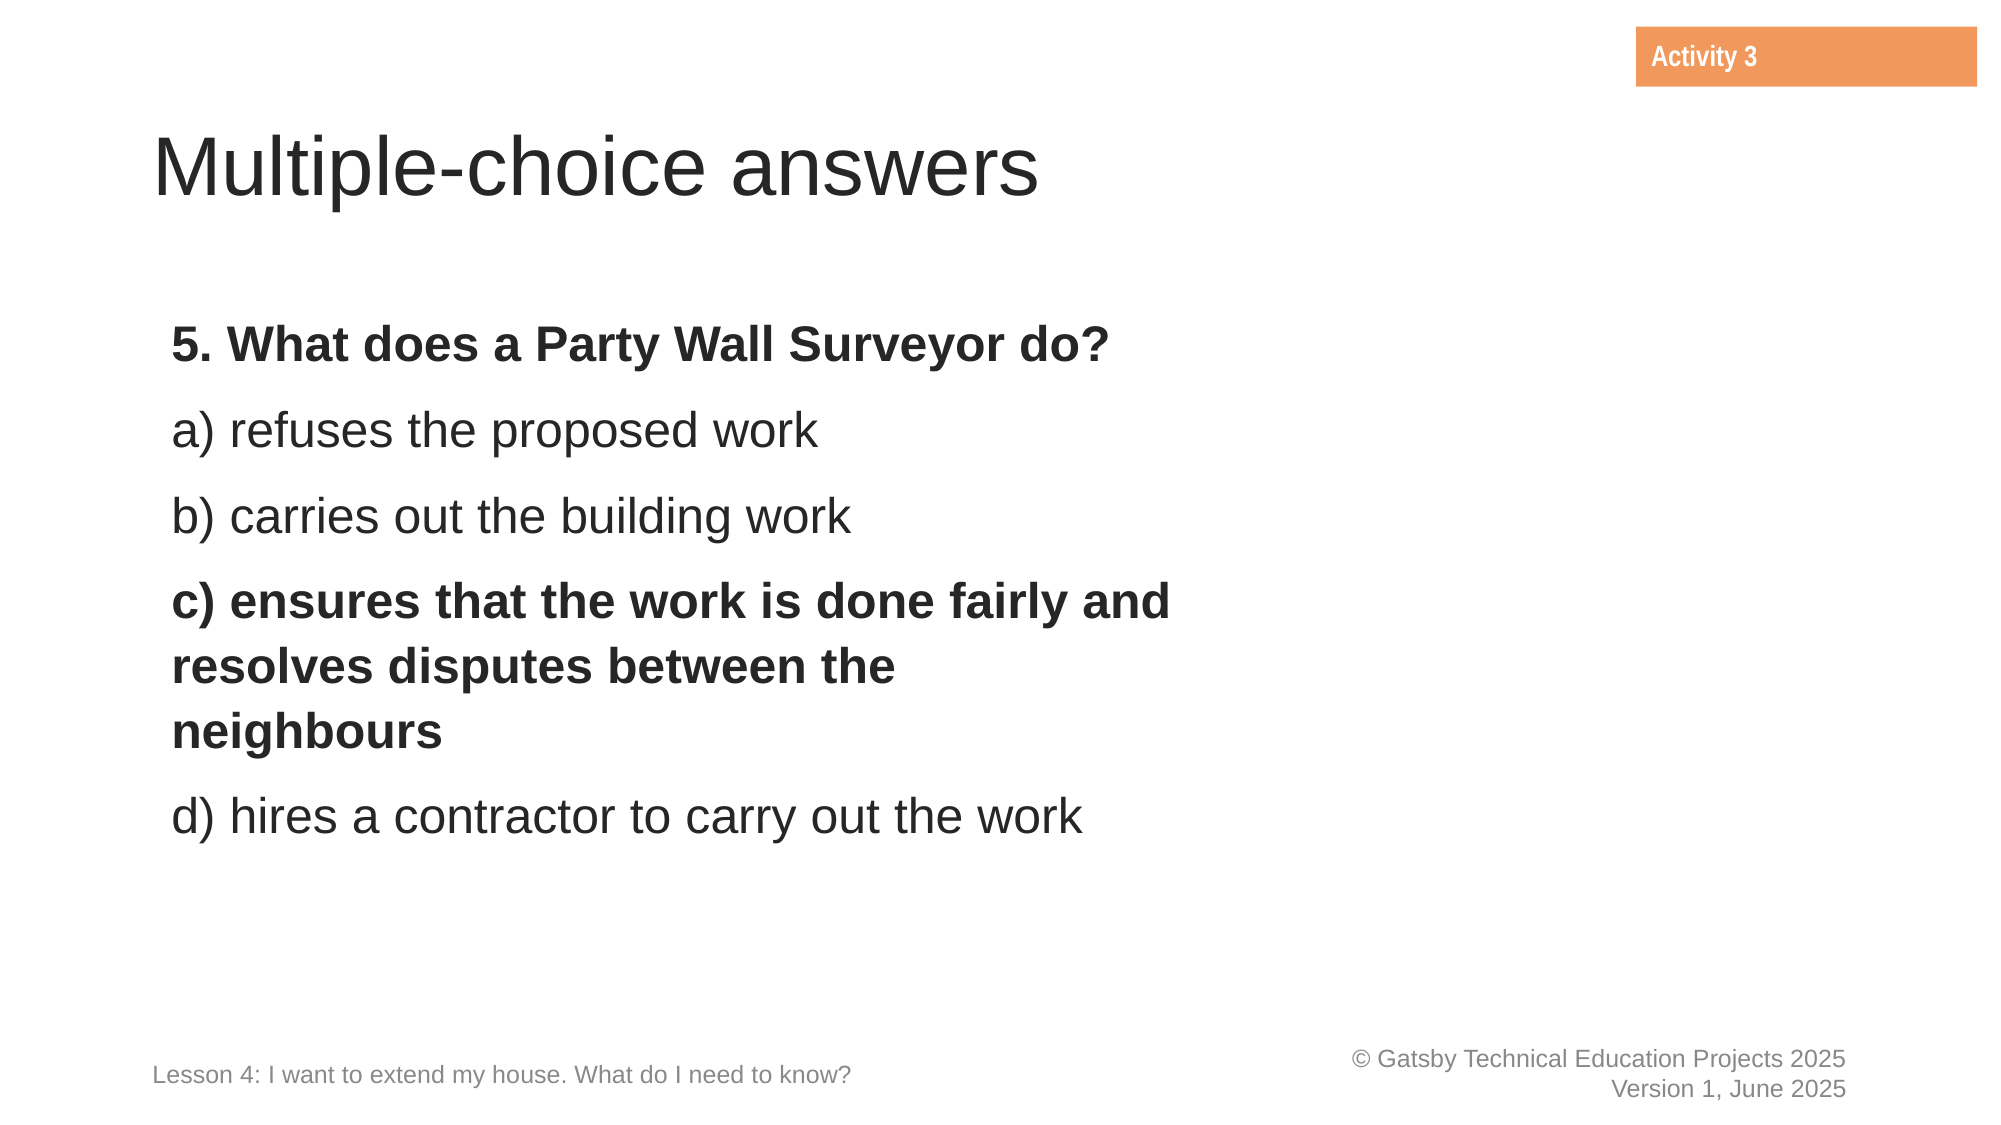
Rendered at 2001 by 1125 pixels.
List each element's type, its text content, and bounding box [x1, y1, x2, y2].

list Activity 3 [1636, 26, 1978, 87]
list Lesson 4: I want to extend my house. What do I need to know? [137, 1042, 939, 1103]
list 5. What does a Party Wall Surveyor do? a) refuses the proposed work b) carries out the building work c) ensures that the work is done fairly and resolves disputes between the neighbours d) hires a contractor to carry out the work [137, 299, 1188, 1014]
title Multiple-choice answers [137, 59, 1863, 278]
